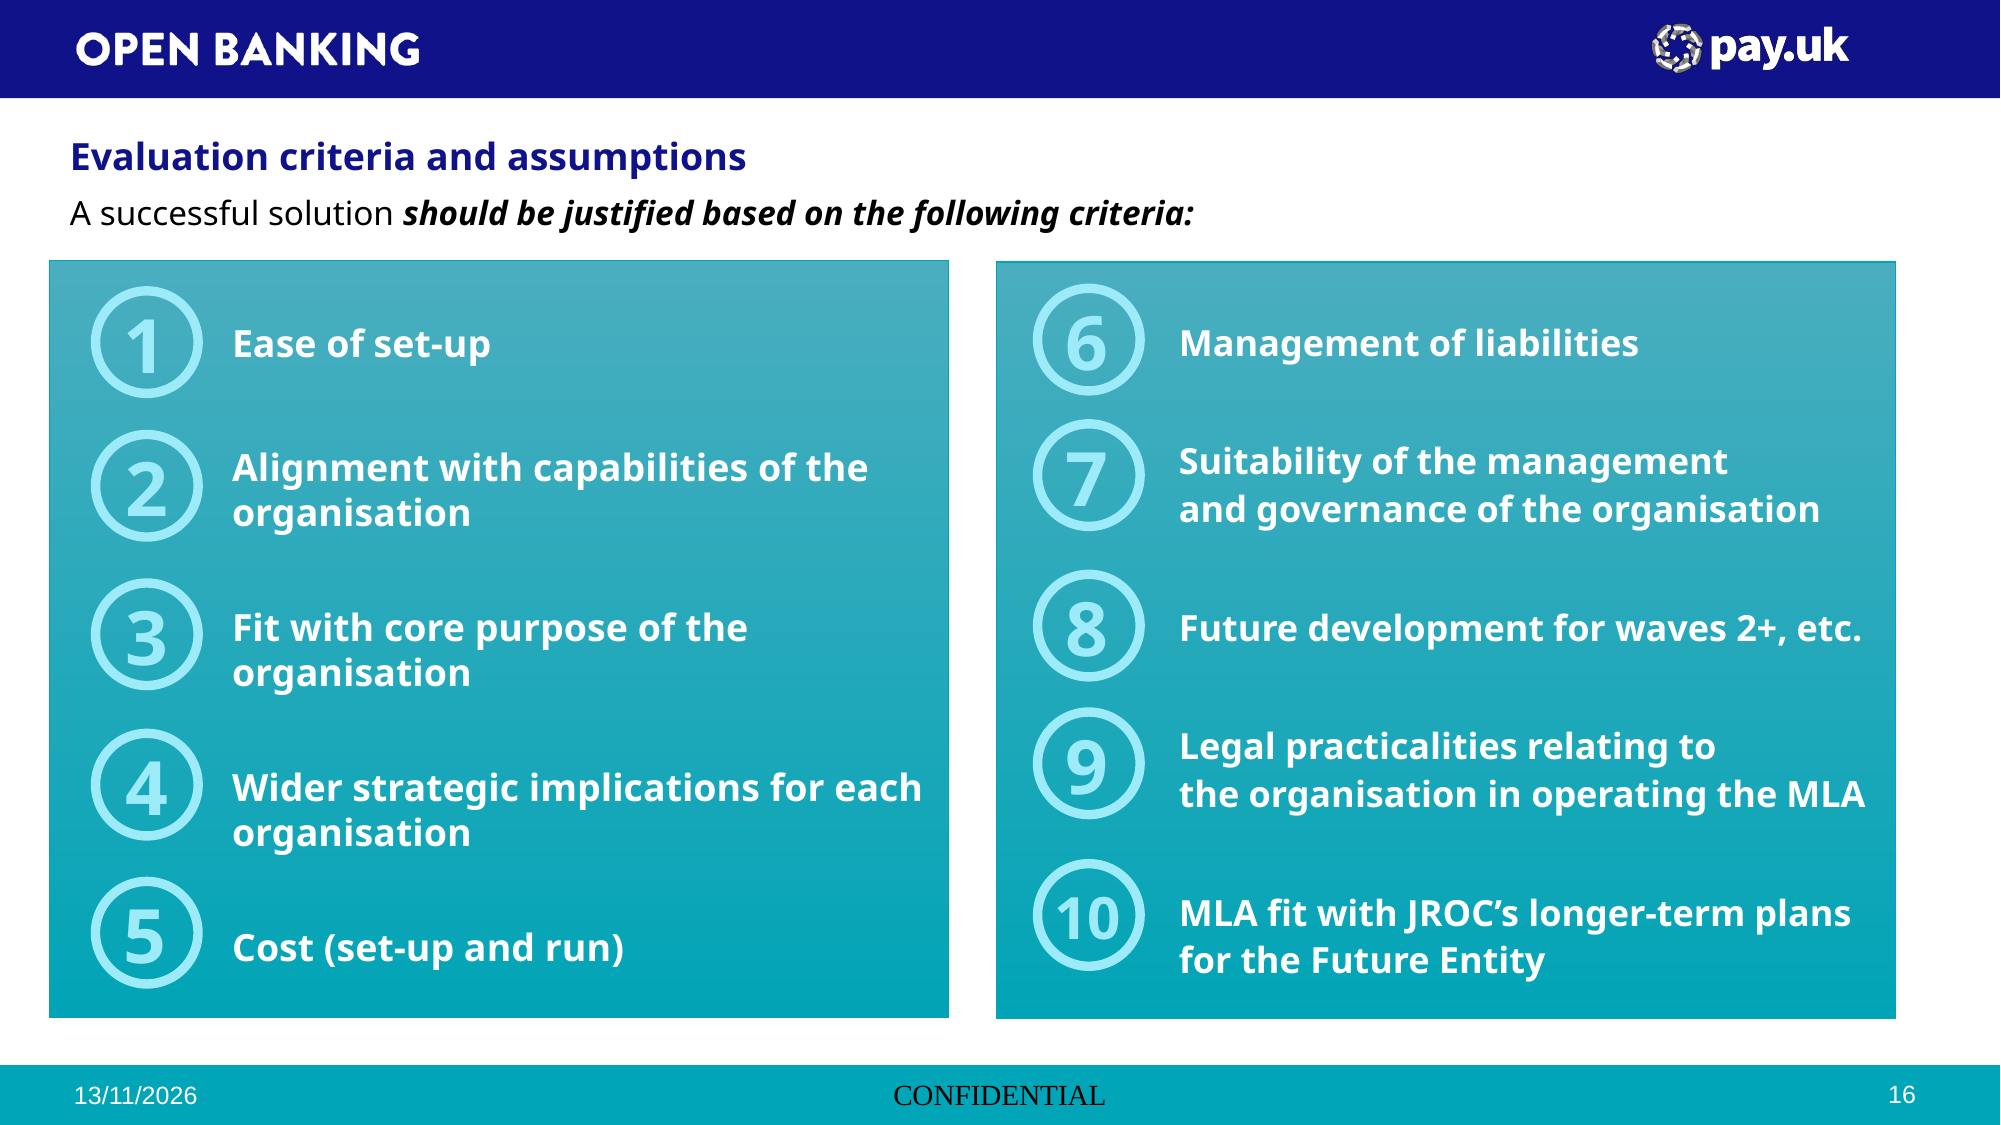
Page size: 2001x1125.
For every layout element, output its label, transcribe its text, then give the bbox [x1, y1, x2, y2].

picture [43, 0, 452, 99]
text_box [95, 881, 198, 988]
text_box Management of liabilities Suitability of the management and governance of the organisation Future development for waves 2+, etc. Legal practicalities relating to the organisation in operating the MLA MLA fit with JROC’s longer-term plans for the Future Entity [1163, 308, 1896, 997]
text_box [1037, 288, 1141, 395]
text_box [95, 290, 199, 394]
title Evaluation criteria and assumptions [54, 130, 1977, 189]
slide_number 16 [1412, 1064, 1932, 1124]
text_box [1037, 574, 1141, 681]
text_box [95, 733, 199, 840]
picture [1644, 12, 1856, 78]
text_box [1037, 863, 1141, 967]
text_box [1037, 423, 1141, 530]
text_box Ease of set-up Alignment with capabilities of the organisation Fit with core purpose of the organisation Wider strategic implications for each organisation Cost (set-up and run) [217, 312, 949, 1053]
text_box [49, 260, 949, 1018]
text_box [996, 261, 1896, 1019]
footer CONFIDENTIAL [662, 1064, 1338, 1124]
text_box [95, 582, 199, 686]
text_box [1037, 711, 1141, 819]
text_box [95, 434, 199, 538]
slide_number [59, 1065, 509, 1125]
text_box A successful solution should be justified based on the following criteria: [54, 189, 1977, 253]
